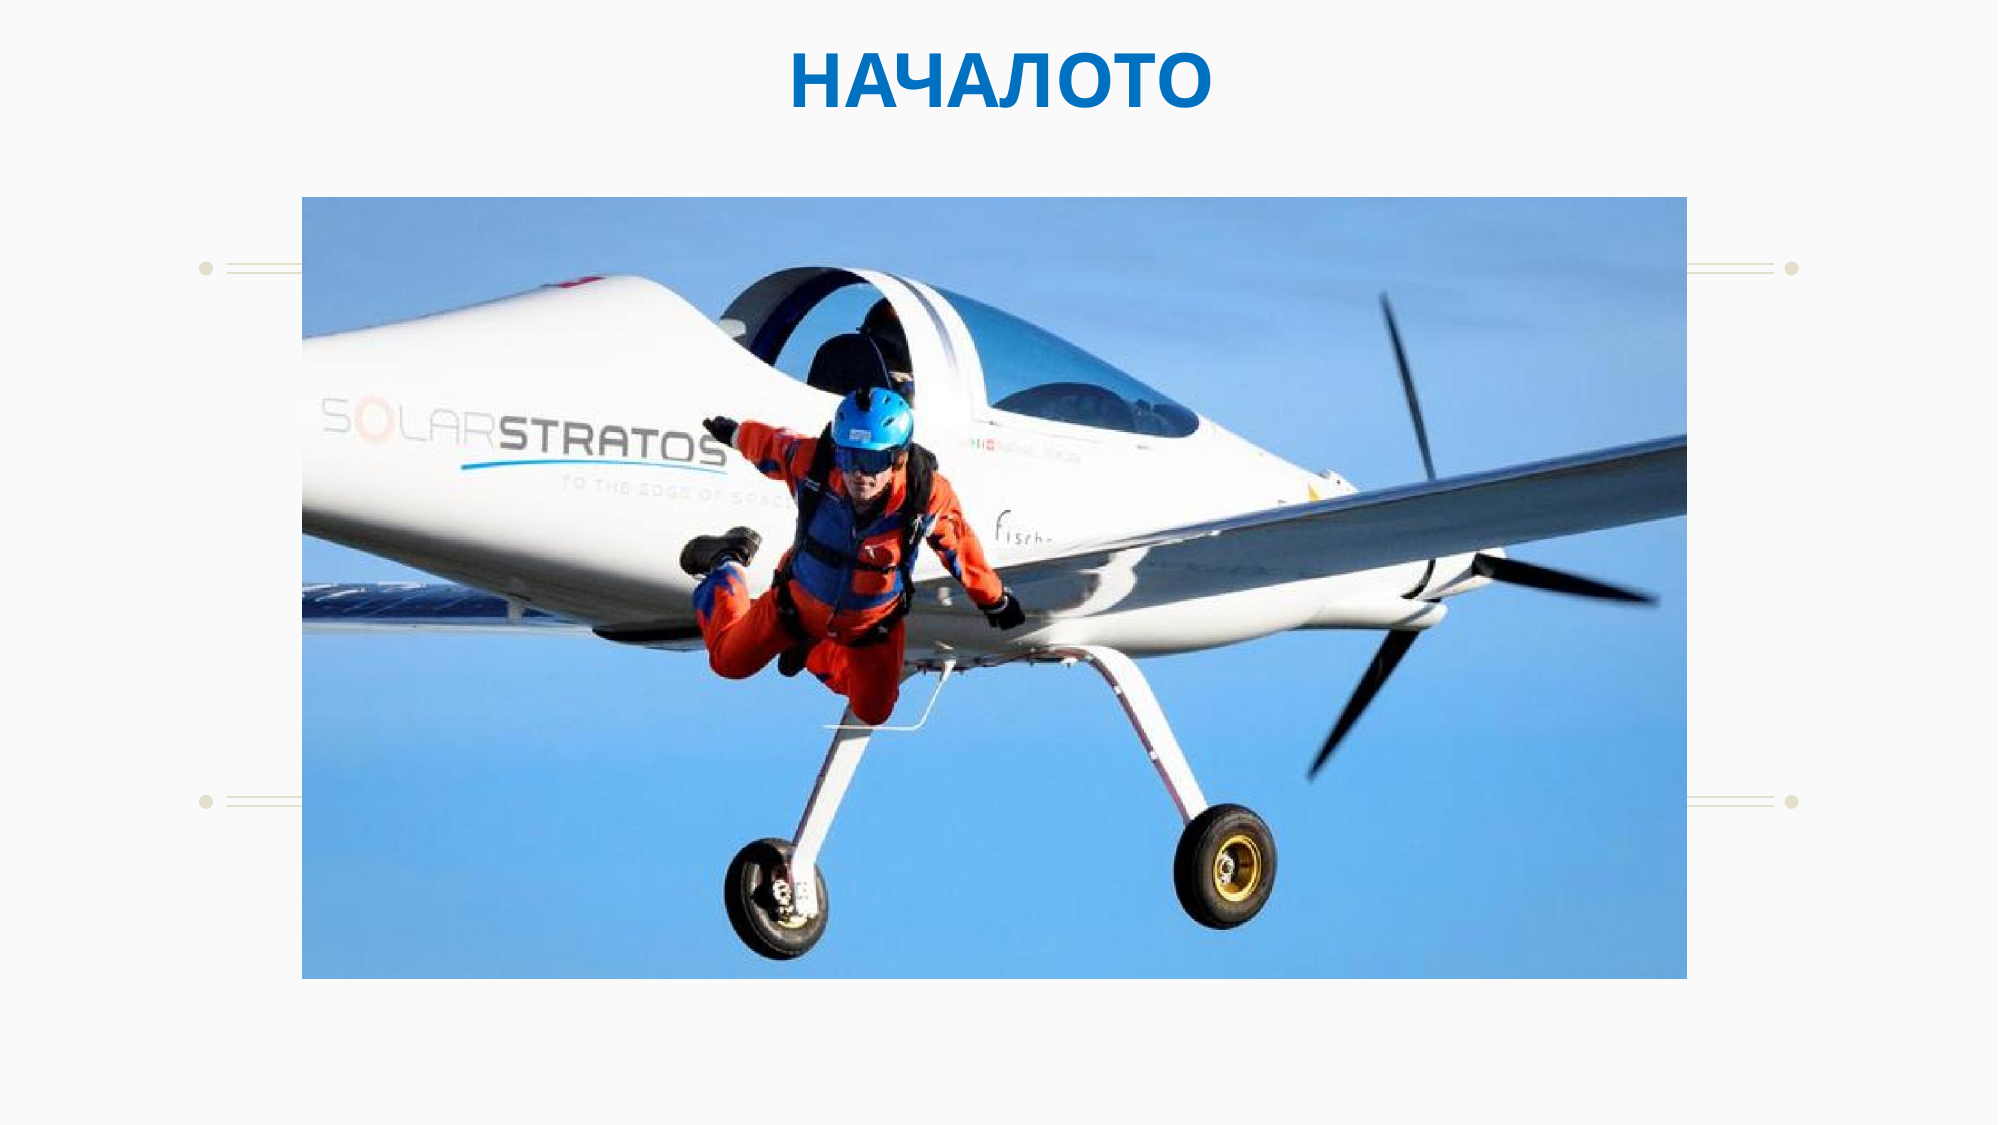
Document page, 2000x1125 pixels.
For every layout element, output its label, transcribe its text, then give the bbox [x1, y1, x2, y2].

title НАЧАЛОТО [3, 5, 2000, 130]
picture [302, 196, 1687, 980]
